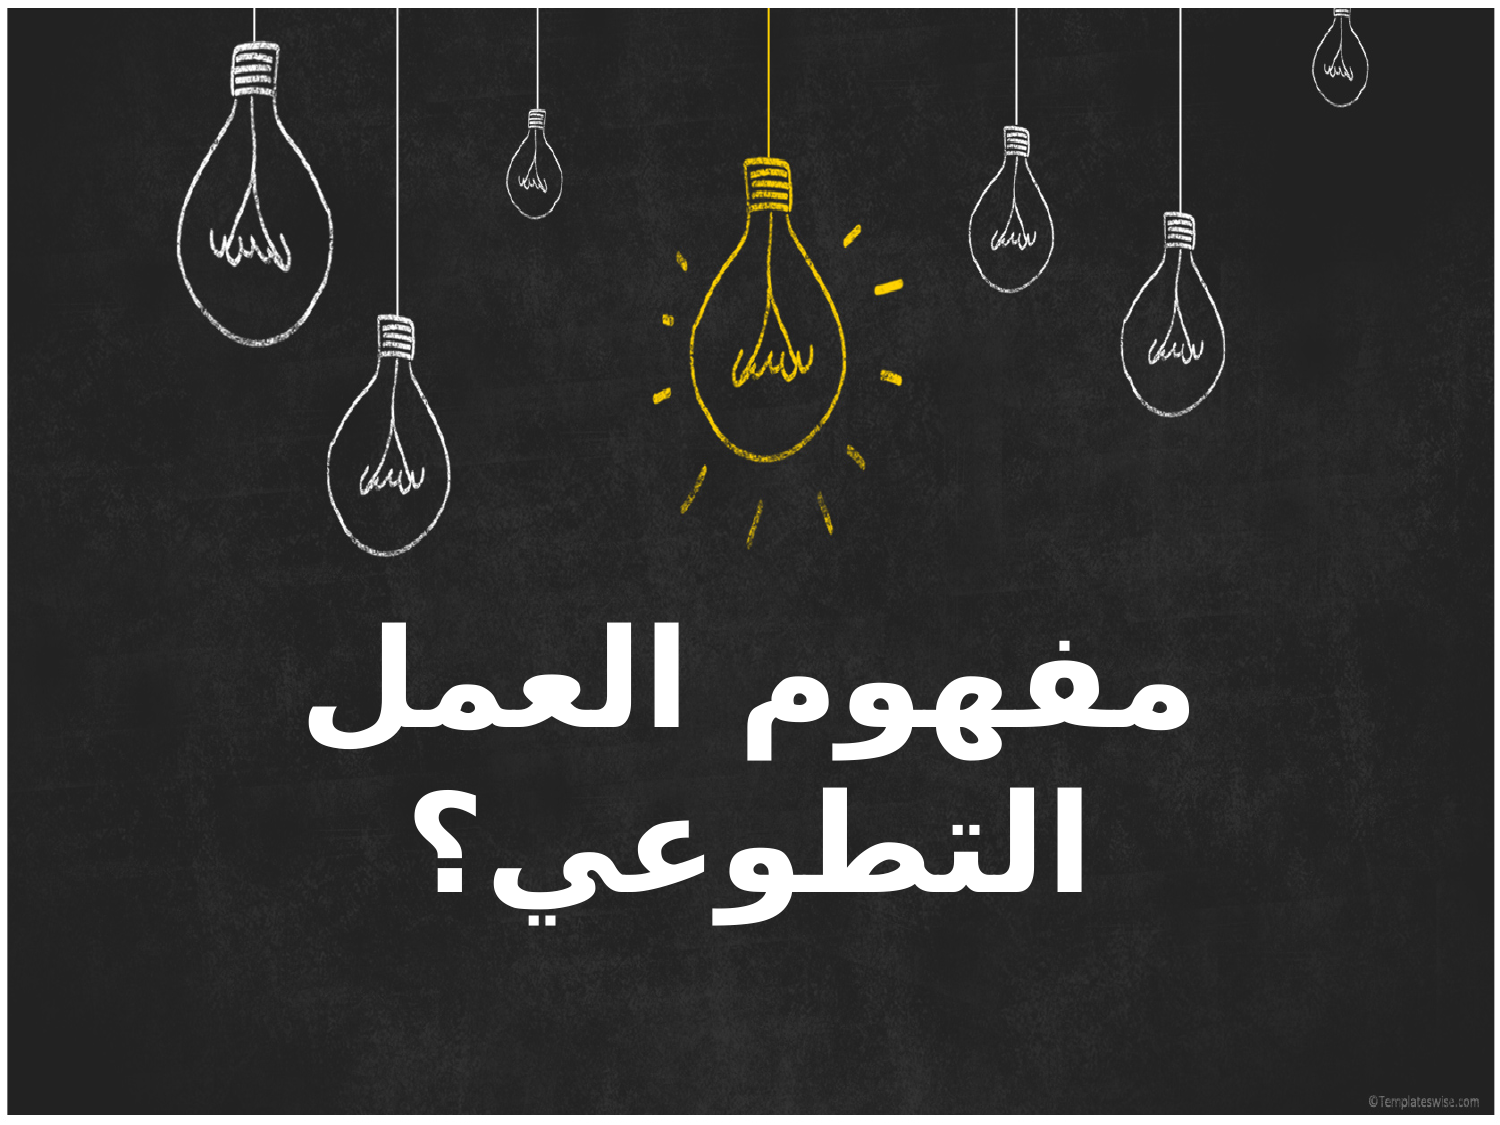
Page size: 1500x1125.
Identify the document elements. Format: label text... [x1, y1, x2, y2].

picture [0, 0, 1500, 1125]
title مفهوم العمل التطوعي؟ [112, 680, 1388, 831]
